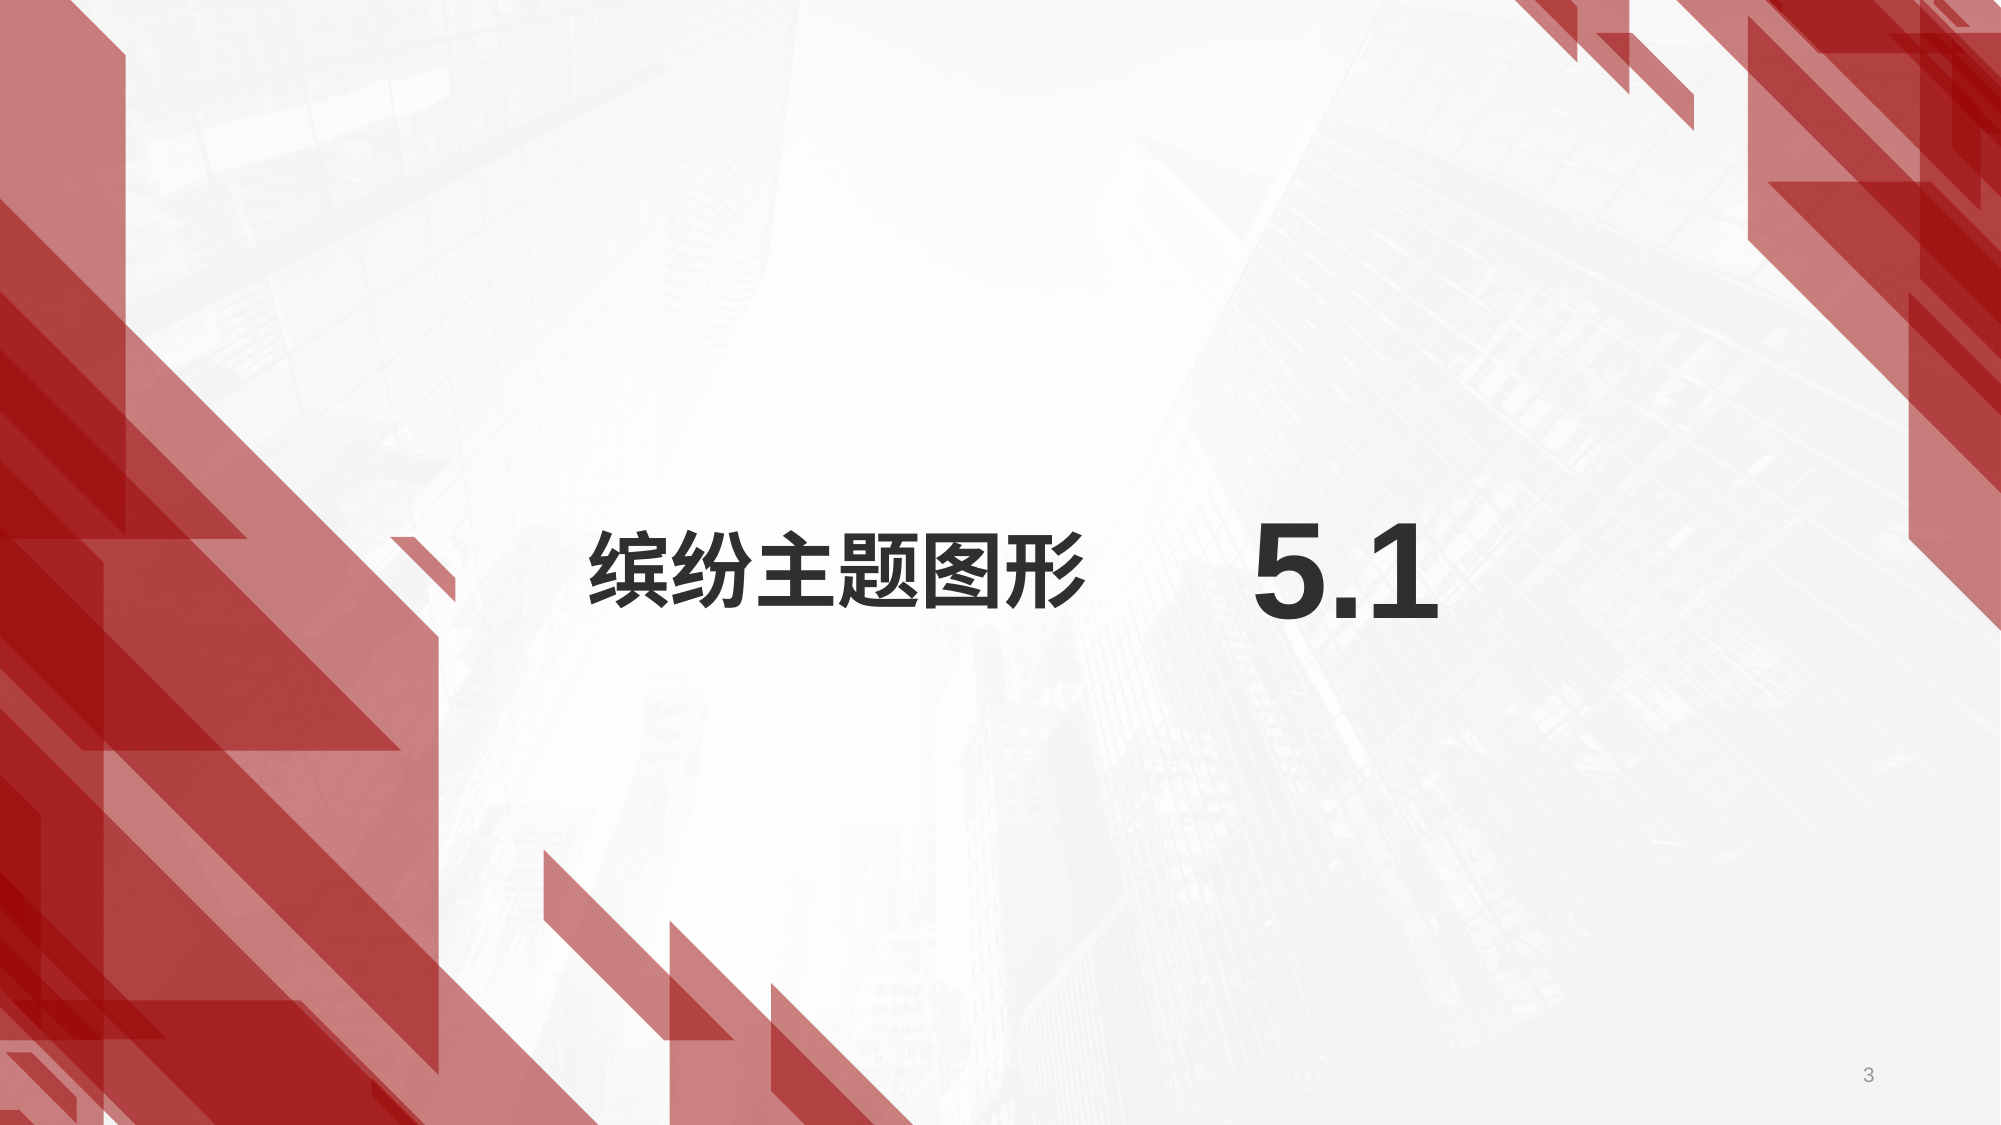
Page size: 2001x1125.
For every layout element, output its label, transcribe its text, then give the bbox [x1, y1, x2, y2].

list 5.1 [1236, 471, 1460, 654]
slide_number 3 [1452, 1056, 1890, 1092]
title 缤纷主题图形 [573, 499, 1106, 626]
